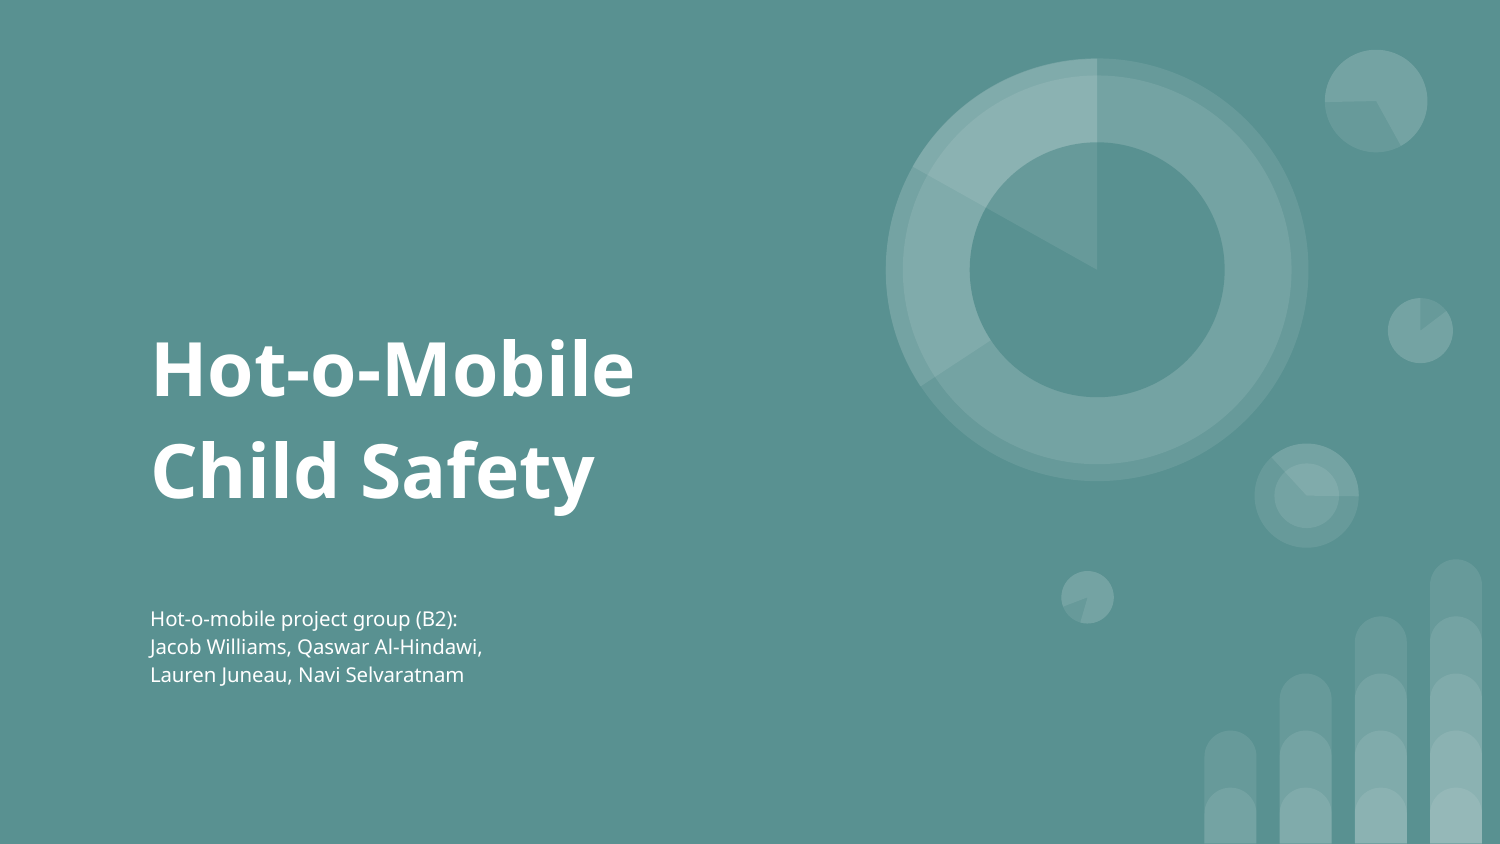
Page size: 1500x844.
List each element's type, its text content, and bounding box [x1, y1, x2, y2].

title Hot-o-Mobile Child Safety [135, 264, 913, 572]
subtitle Hot-o-mobile project group (B2): Jacob Williams, Qaswar Al-Hindawi, Lauren Juneau, Navi Selvaratnam [135, 589, 834, 704]
